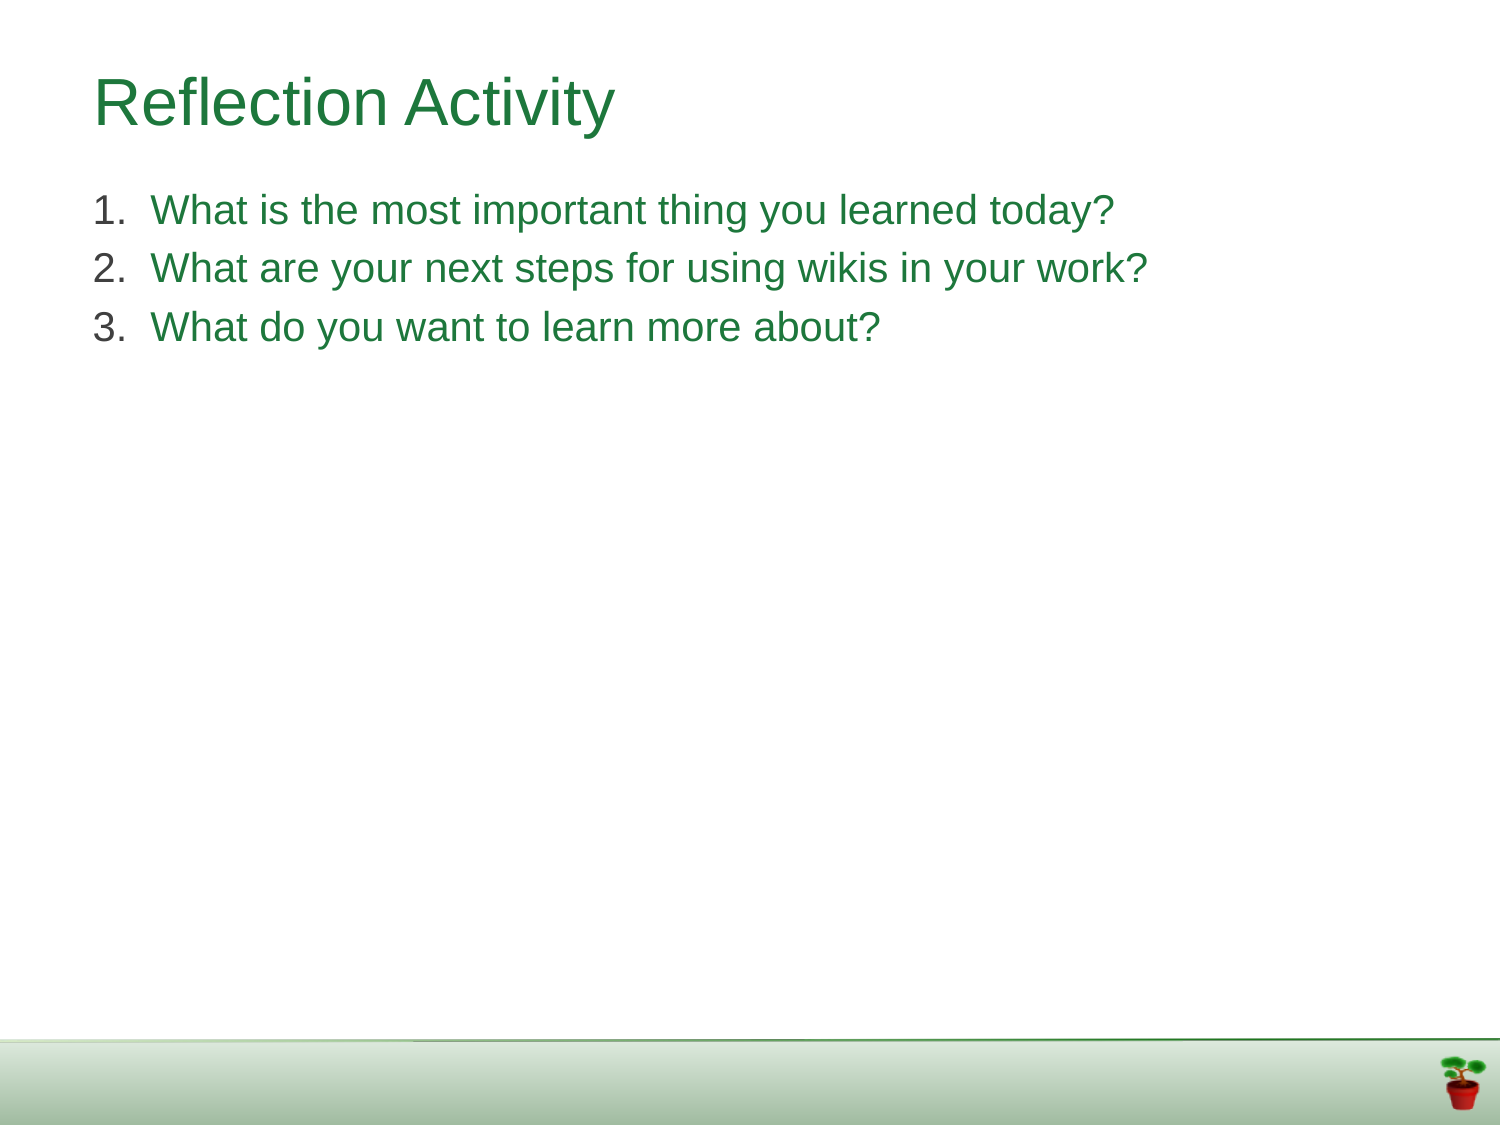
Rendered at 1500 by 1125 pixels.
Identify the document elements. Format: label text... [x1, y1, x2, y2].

picture [1439, 1048, 1489, 1120]
text_box 1. What is the most important thing you learned today? 2. What are your next steps for using wikis in your work? 3. What do you want to learn more about? [74, 174, 1425, 918]
picture [0, 1037, 1500, 1044]
text_box Reflection Activity [78, 51, 1441, 167]
